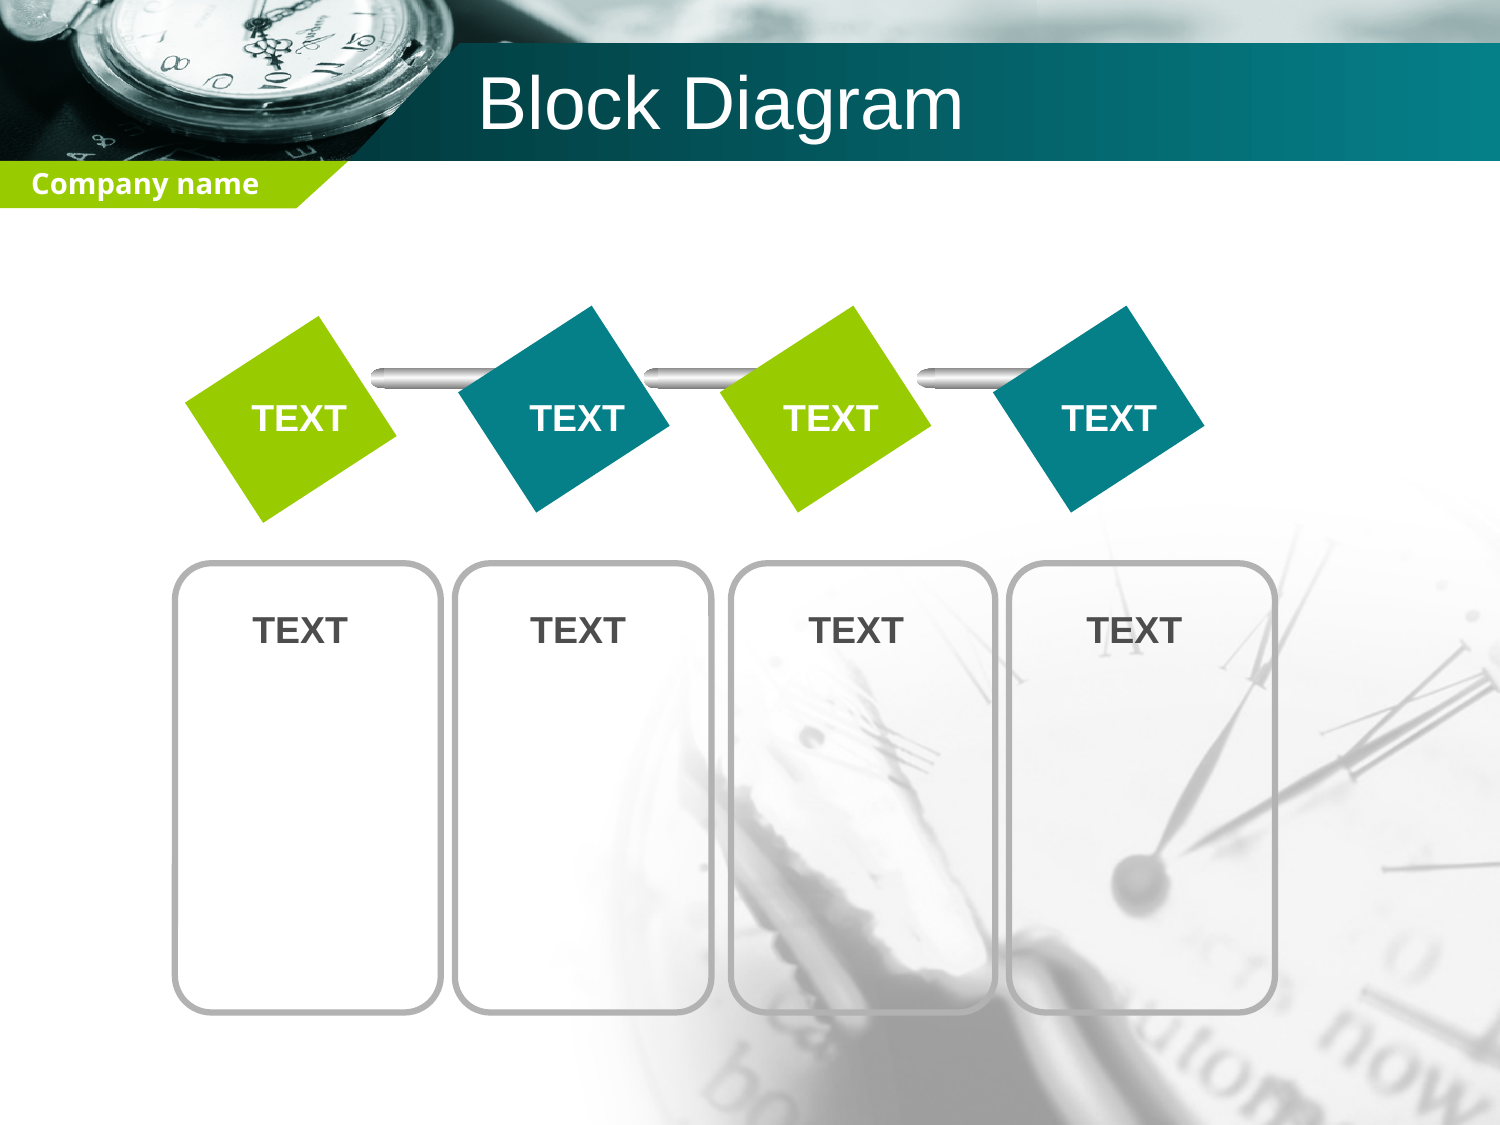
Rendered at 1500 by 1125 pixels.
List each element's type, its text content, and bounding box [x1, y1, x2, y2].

text_box [454, 563, 712, 1013]
picture [513, 467, 1500, 1125]
text_box TEXT [793, 598, 920, 659]
picture [0, 0, 1500, 160]
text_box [210, 337, 1179, 492]
text_box [730, 563, 996, 1013]
text_box TEXT [1071, 598, 1198, 659]
title Block Diagram [462, 53, 1463, 146]
text_box TEXT [237, 598, 364, 659]
text_box [174, 563, 441, 1013]
text_box TEXT [515, 598, 642, 659]
text_box [1009, 563, 1275, 1013]
